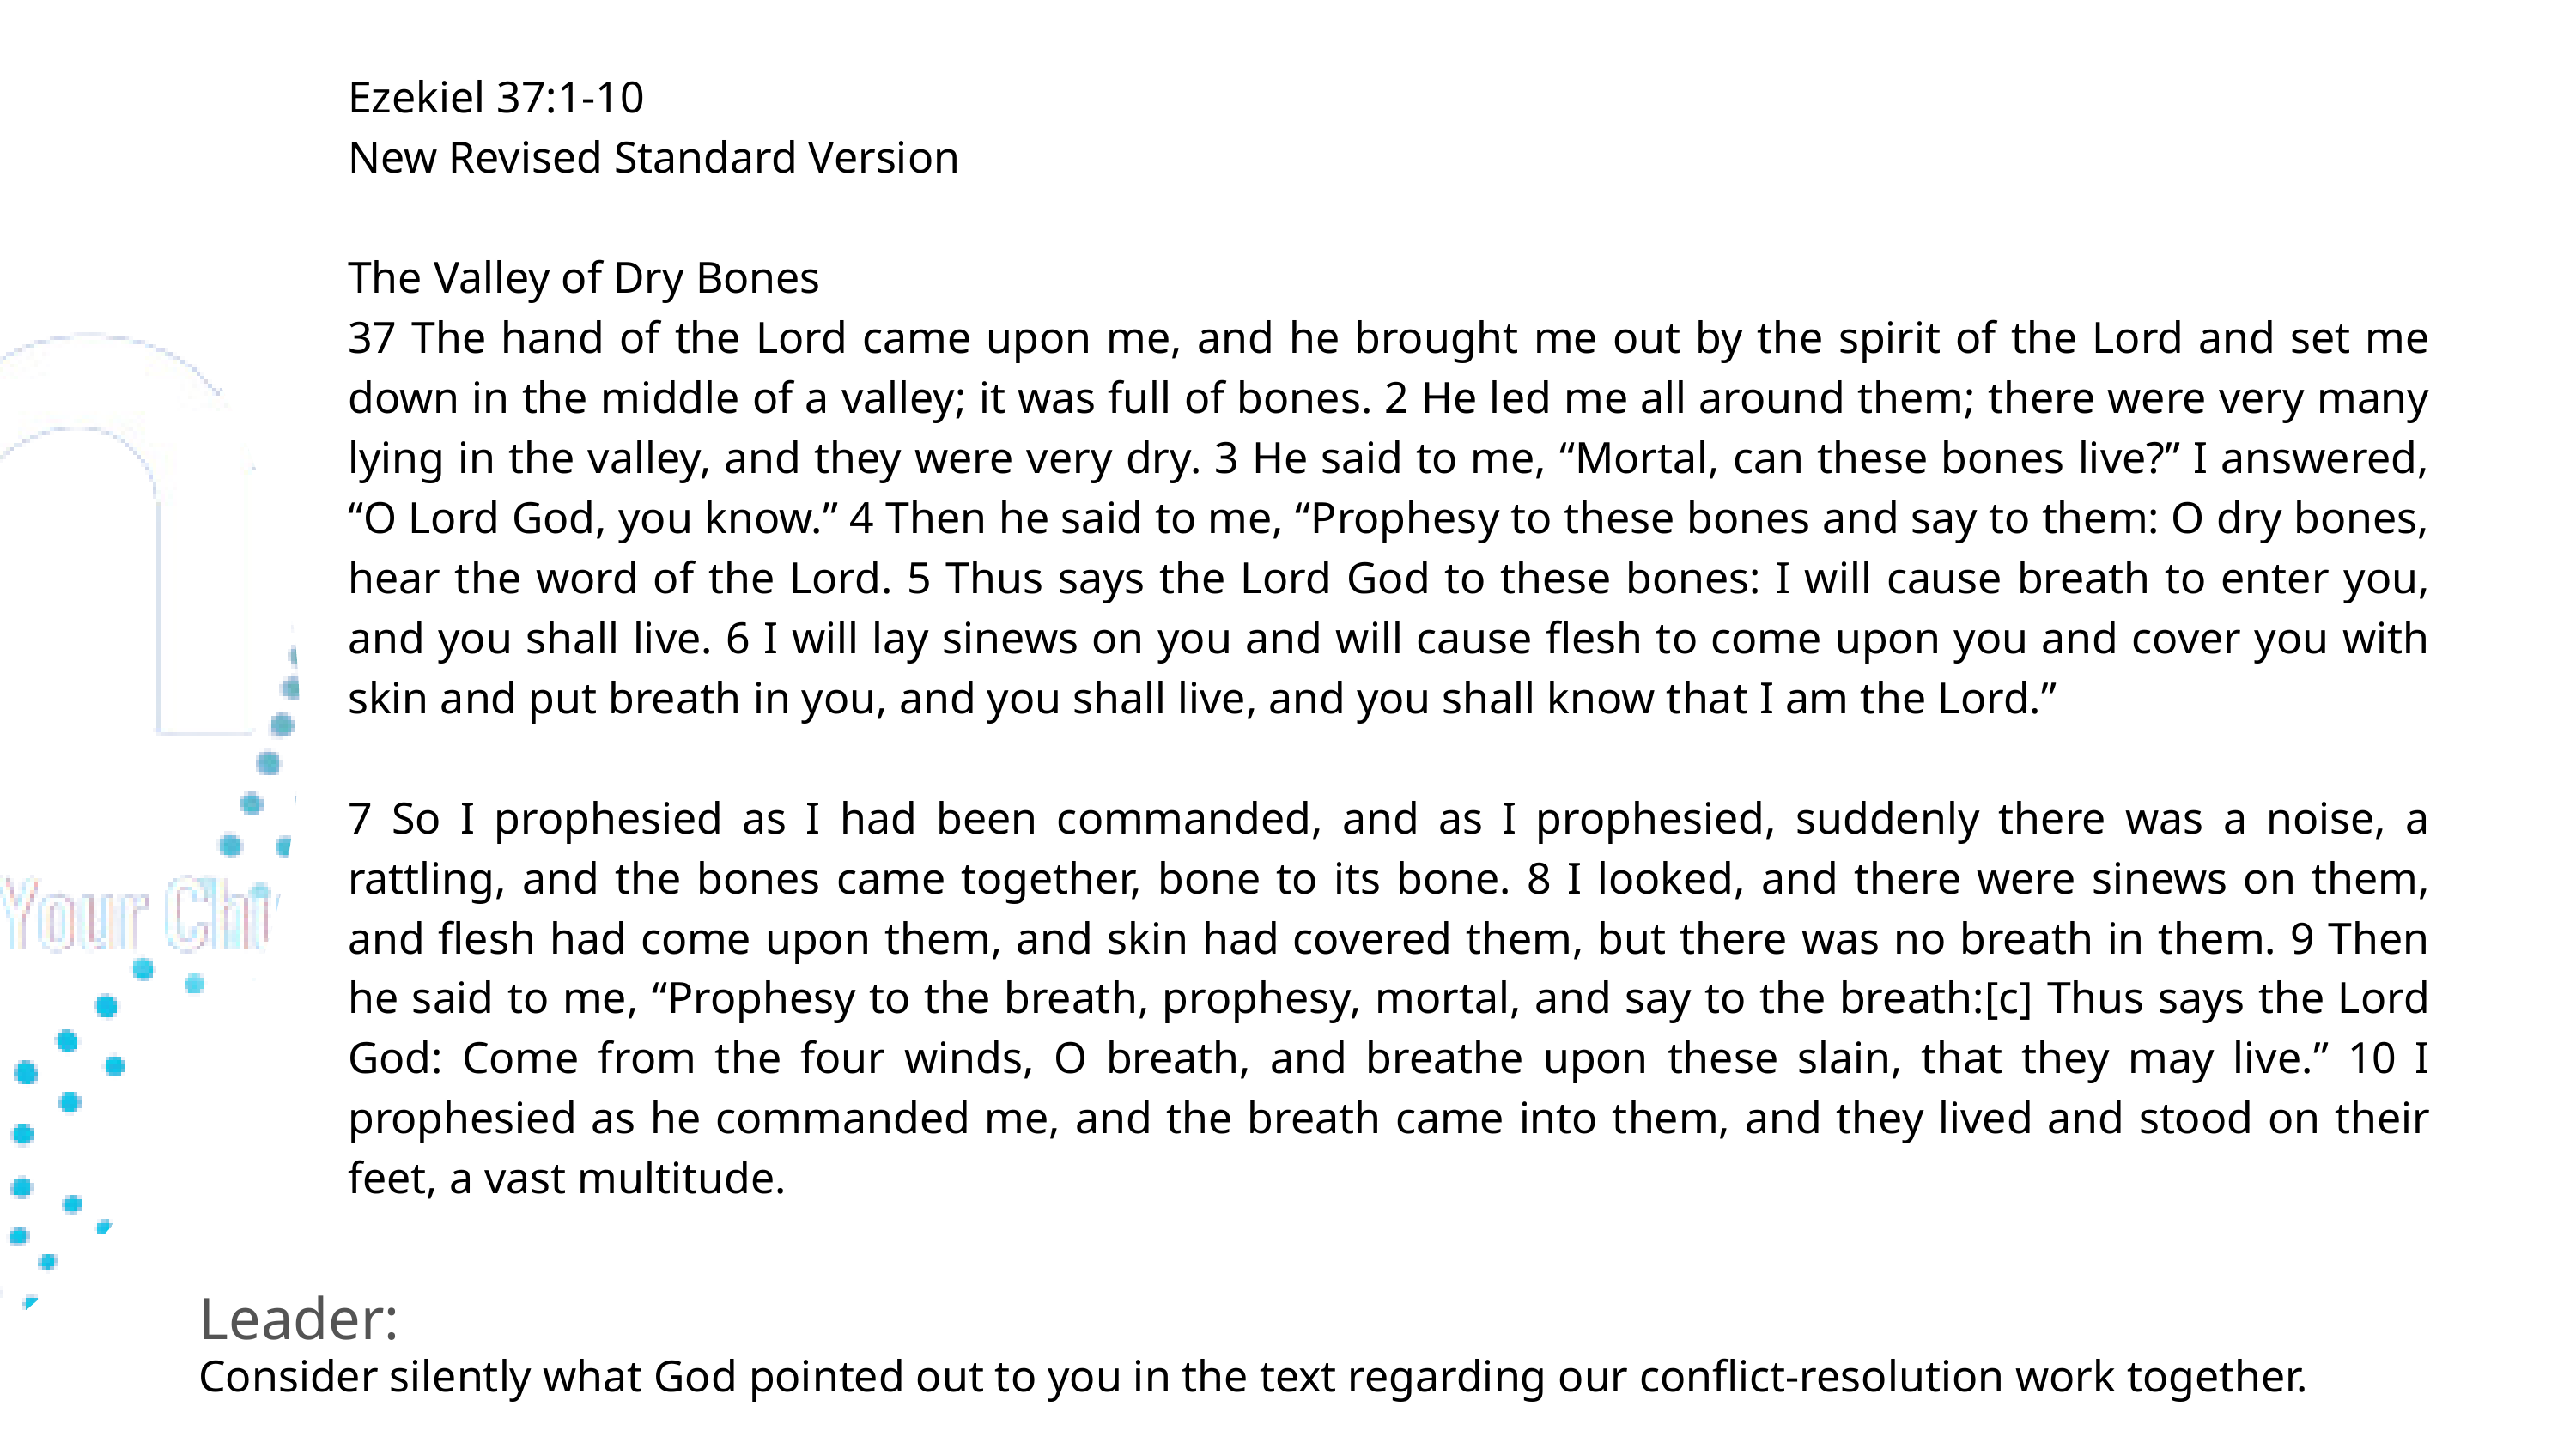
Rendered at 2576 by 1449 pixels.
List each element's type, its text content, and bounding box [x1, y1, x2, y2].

text_box Consider silently what God pointed out to you in the text regarding our conflict-resolution work together. [305, 1340, 2576, 1400]
text_box Ezekiel 37:1-10 New Revised Standard Version The Valley of Dry Bones 37 The hand of the Lord came upon me, and he brought me out by the spirit of the Lord and set me down in the middle of a valley; it was full of bones. 2 He led me all around them; there were very many lying in the valley, and they were very dry. 3 He said to me, “Mortal, can these bones live?” I answered, “O Lord God, you know.” 4 Then he said to me, “Prophesy to these bones and say to them: O dry bones, hear the word of the Lord. 5 Thus says the Lord God to these bones: I will cause breath to enter you, and you shall live. 6 I will lay sinews on you and will cause flesh to come upon you and cover you with skin and put breath in you, and you shall live, and you shall know that I am the Lord.” 7 So I prophesied as I had been commanded, and as I prophesied, suddenly there was a noise, a rattling, and the bones came together, bone to its bone. 8 I looked, and there were sinews on them, and flesh had come upon them, and skin had covered them, but there was no breath in them. 9 Then he said to me, “Prophesy to the breath, prophesy, mortal, and say to the breath:[c] Thus says the Lord God: Come from the four winds, O breath, and breathe upon these slain, that they may live.” 10 I prophesied as he commanded me, and the breath came into them, and they lived and stood on their feet, a vast multitude. [348, 61, 2432, 1203]
text_box Leader: [305, 1270, 1207, 1340]
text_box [0, 0, 301, 1449]
